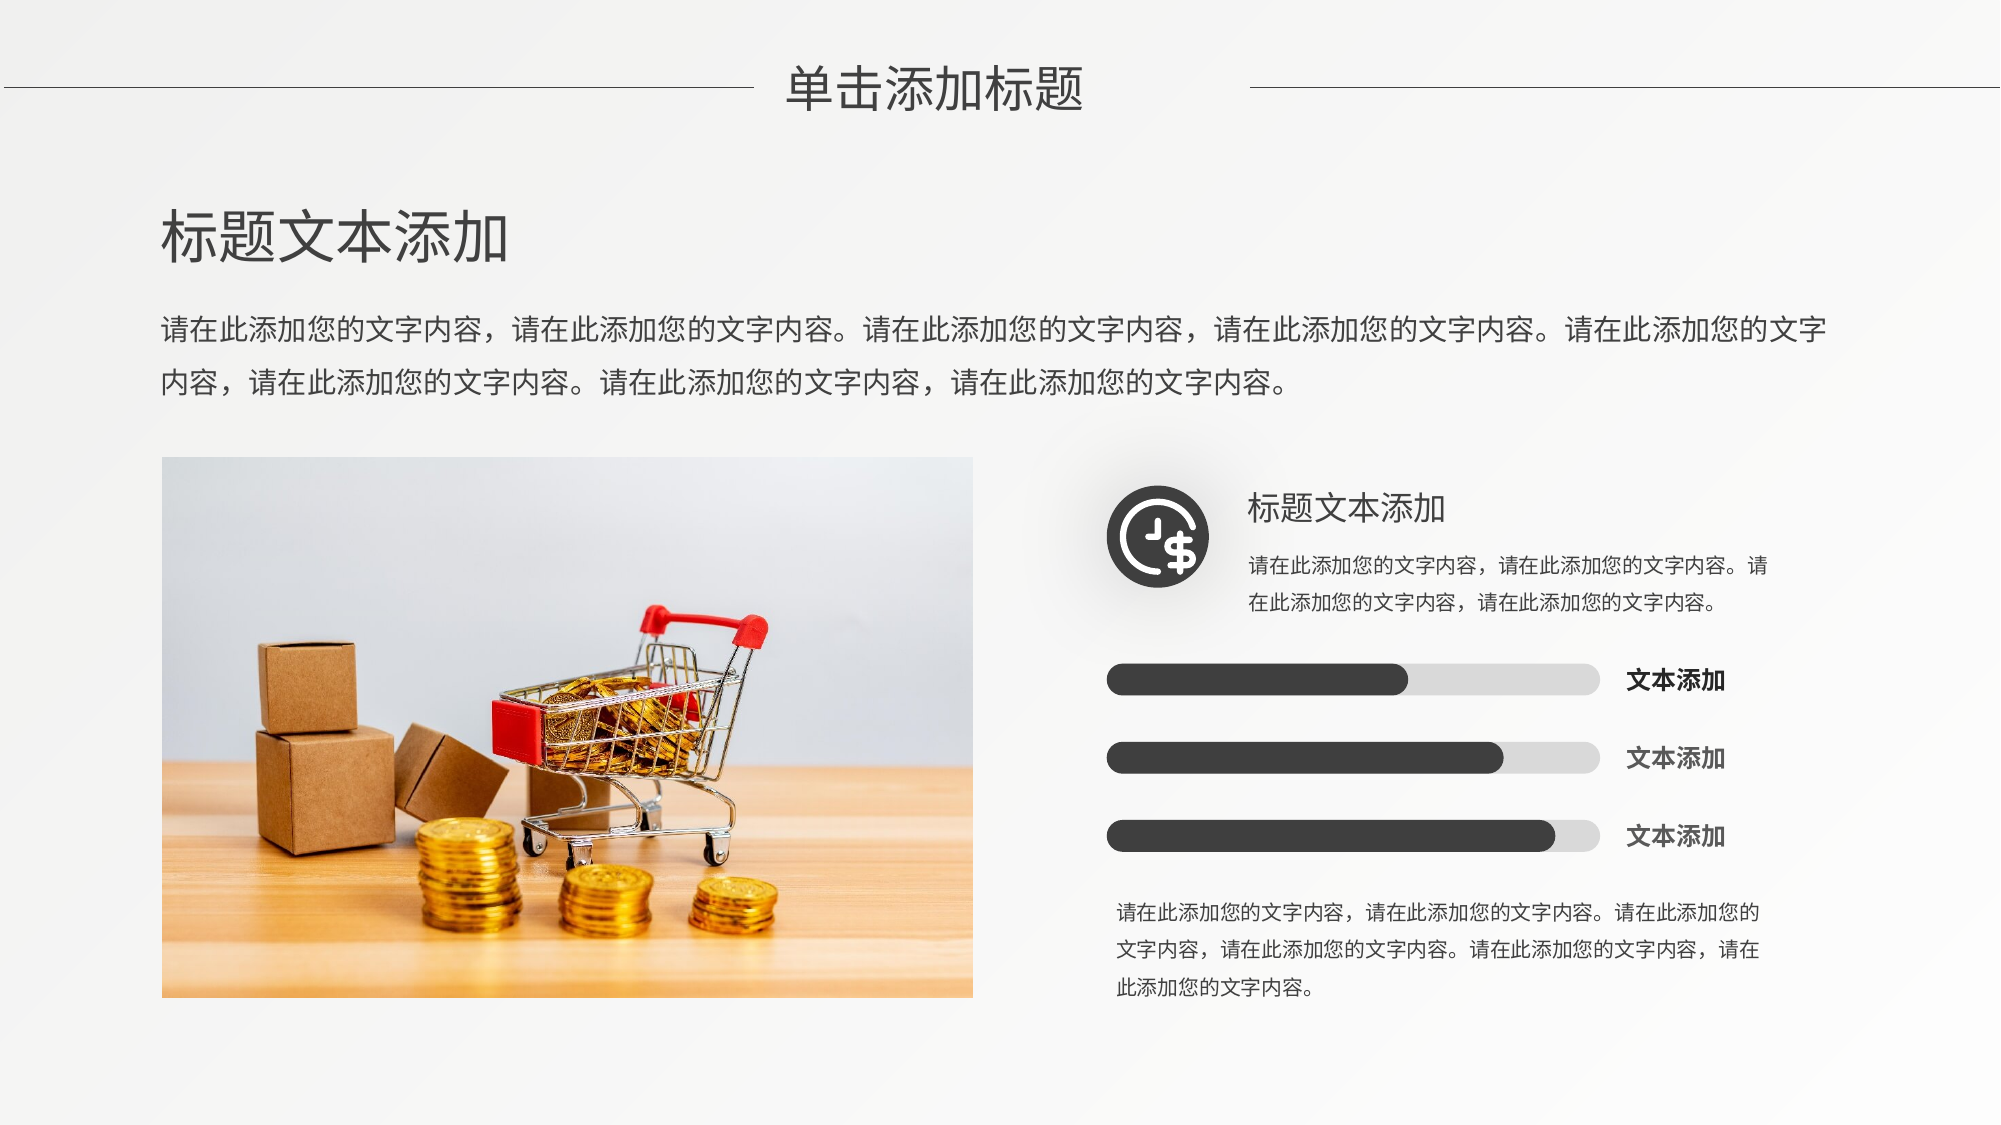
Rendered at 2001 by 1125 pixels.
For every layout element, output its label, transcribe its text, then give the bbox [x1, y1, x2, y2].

text_box [1163, 529, 1198, 576]
text_box 文本添加 [1612, 813, 1782, 858]
text_box 标题文本添加 [146, 192, 682, 278]
text_box 请在此添加您的文字内容，请在此添加您的文字内容。请在此添加您的文字内容，请在此添加您的文字内容。请在此添加您的文字内容，请在此添加您的文字内容。请在此添加您的文字内容，请在此添加您的文字内容。 [146, 286, 1855, 407]
text_box 请在此添加您的文字内容，请在此添加您的文字内容。请在此添加您的文字内容，请在此添加您的文字内容。 [1234, 532, 1789, 623]
text_box [1105, 662, 1410, 697]
text_box 请在此添加您的文字内容，请在此添加您的文字内容。请在此添加您的文字内容，请在此添加您的文字内容。请在此添加您的文字内容，请在此添加您的文字内容。 [1101, 879, 1777, 1007]
text_box [1490, 740, 1602, 775]
text_box [1105, 818, 1557, 853]
text_box [1105, 484, 1210, 589]
text_box 标题文本添加 [1232, 479, 1647, 535]
text_box 文本添加 [1612, 656, 1782, 702]
picture [162, 457, 973, 998]
text_box [1541, 818, 1602, 853]
text_box [1396, 662, 1602, 697]
text_box [1105, 740, 1505, 775]
text_box 文本添加 [1612, 734, 1782, 780]
text_box 单击添加标题 [769, 49, 1231, 125]
text_box [1118, 497, 1197, 576]
